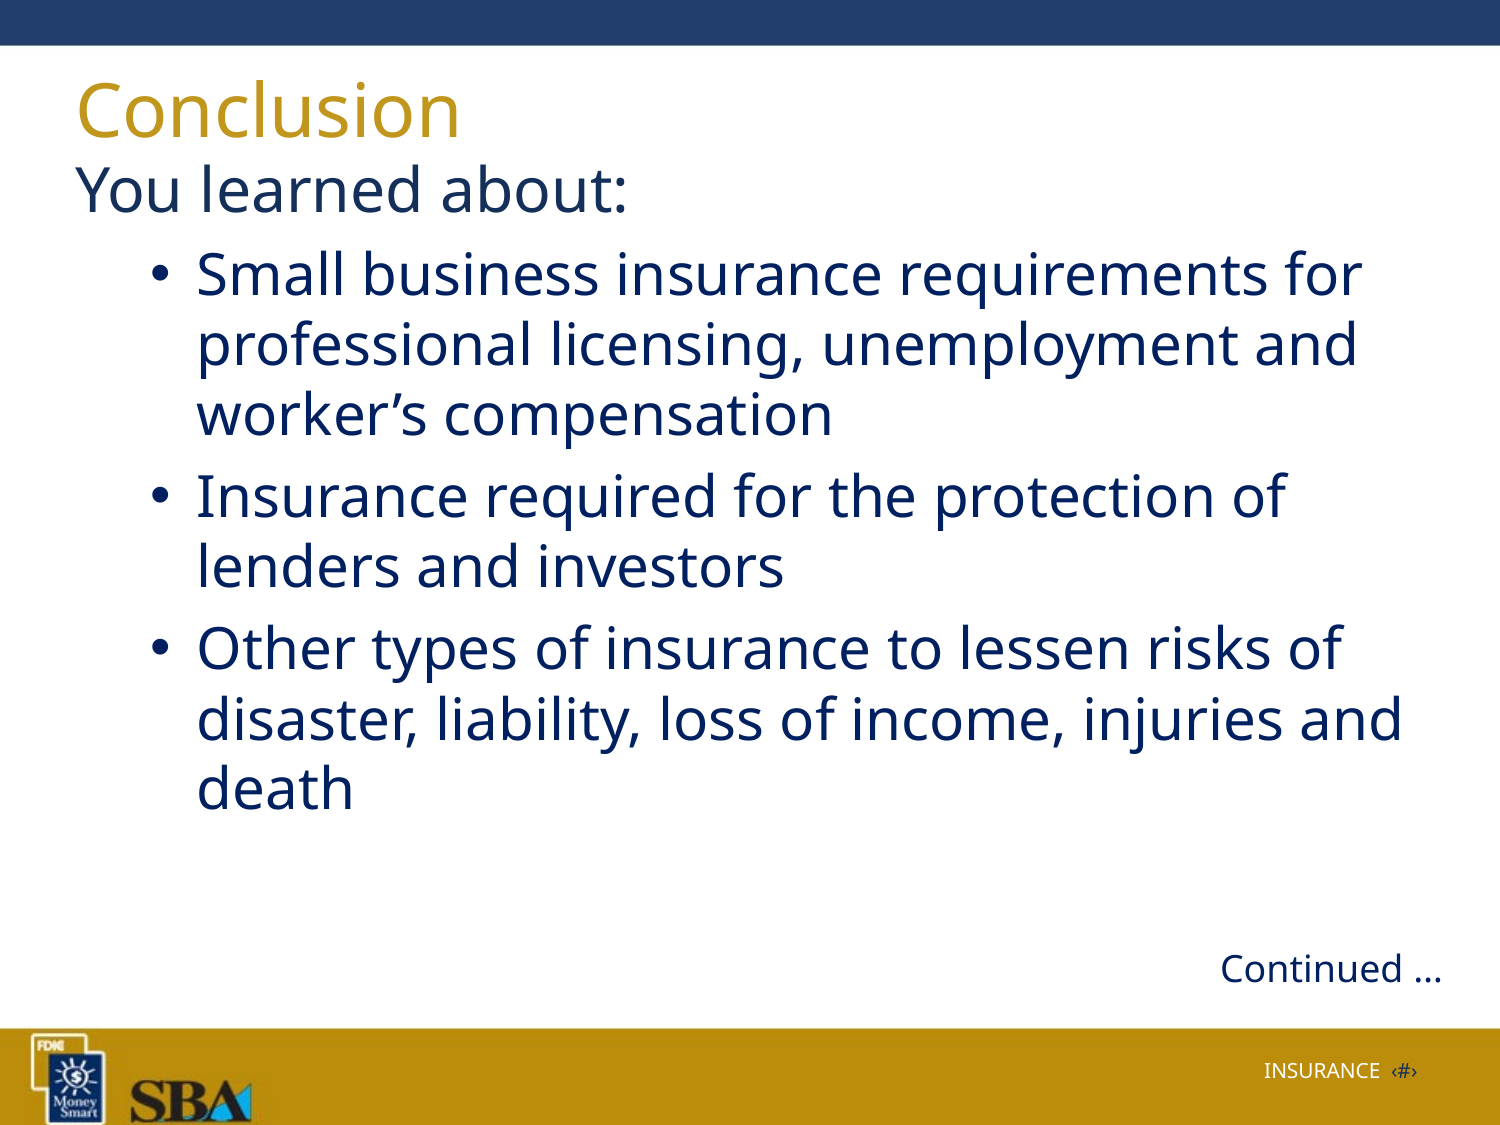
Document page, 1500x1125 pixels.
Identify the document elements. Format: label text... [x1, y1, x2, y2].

list You learned about: Small business insurance requirements for professional licensing, unemployment and worker’s compensation Insurance required for the protection of lenders and investors Other types of insurance to lessen risks of disaster, liability, loss of income, injuries and death [74, 149, 1451, 963]
text_box Continued … [1212, 937, 1451, 998]
title Conclusion [74, 61, 1426, 149]
picture [0, 0, 1500, 1125]
